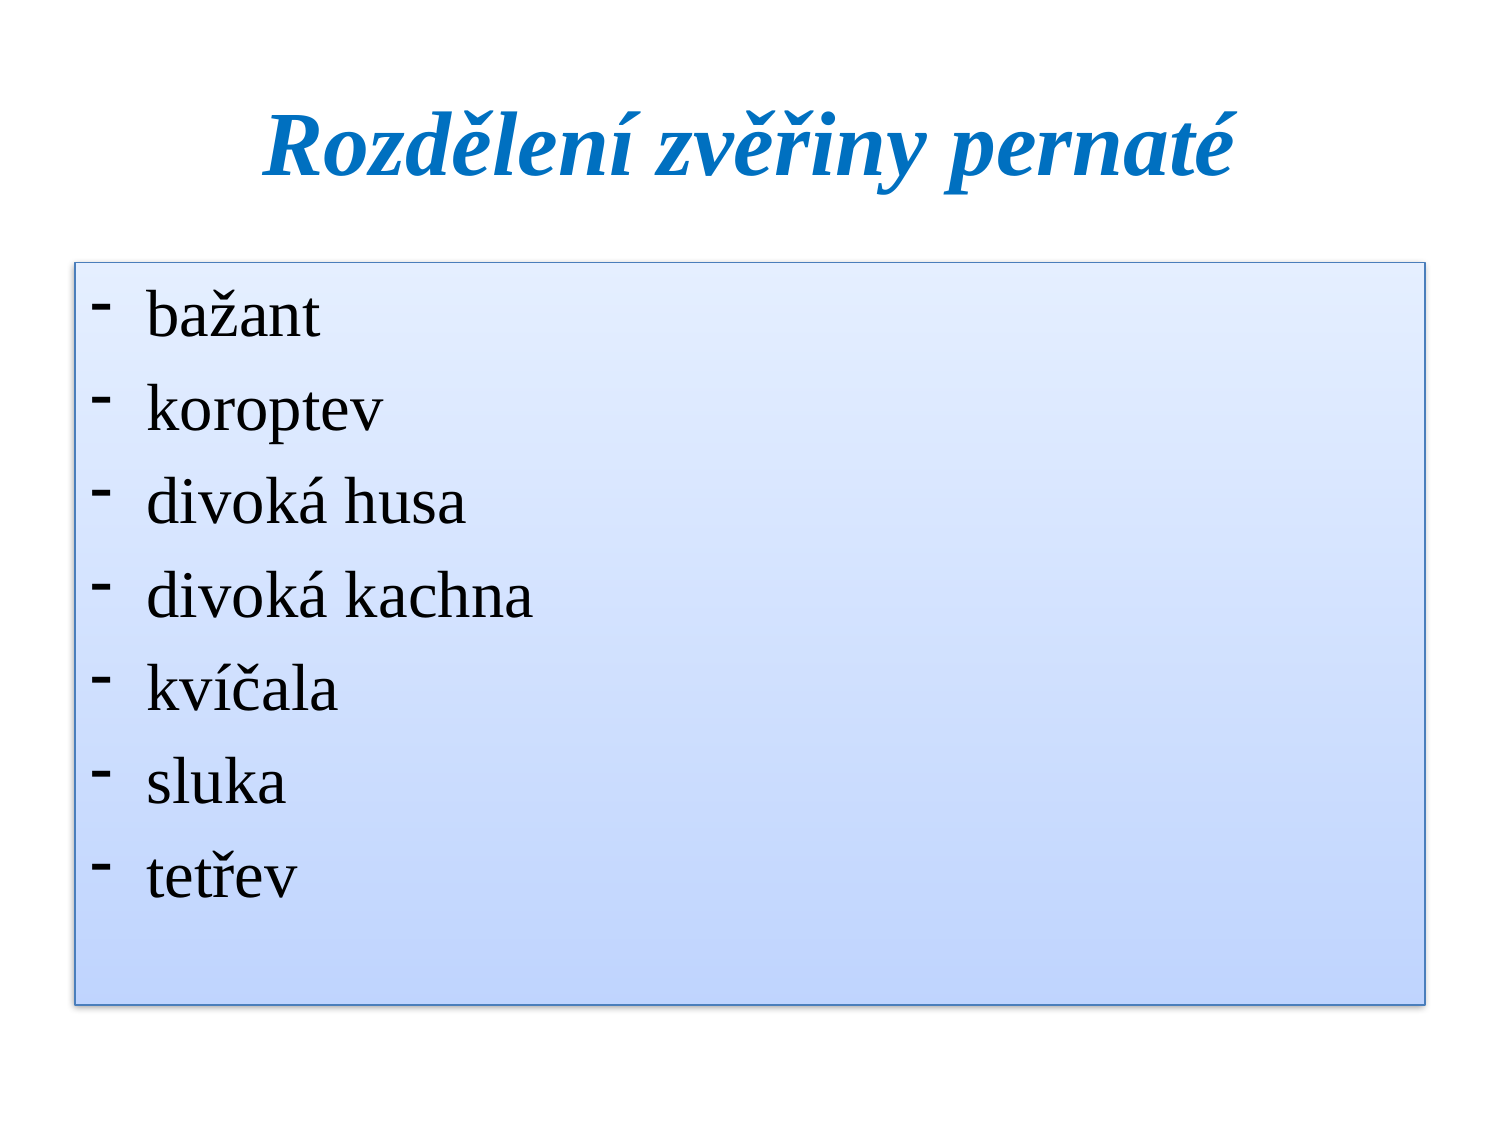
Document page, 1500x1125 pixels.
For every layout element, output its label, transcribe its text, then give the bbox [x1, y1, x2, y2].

title Rozdělení zvěřiny pernaté [75, 45, 1425, 233]
list bažant koroptev divoká husa divoká kachna kvíčala sluka tetřev [74, 262, 1426, 1006]
